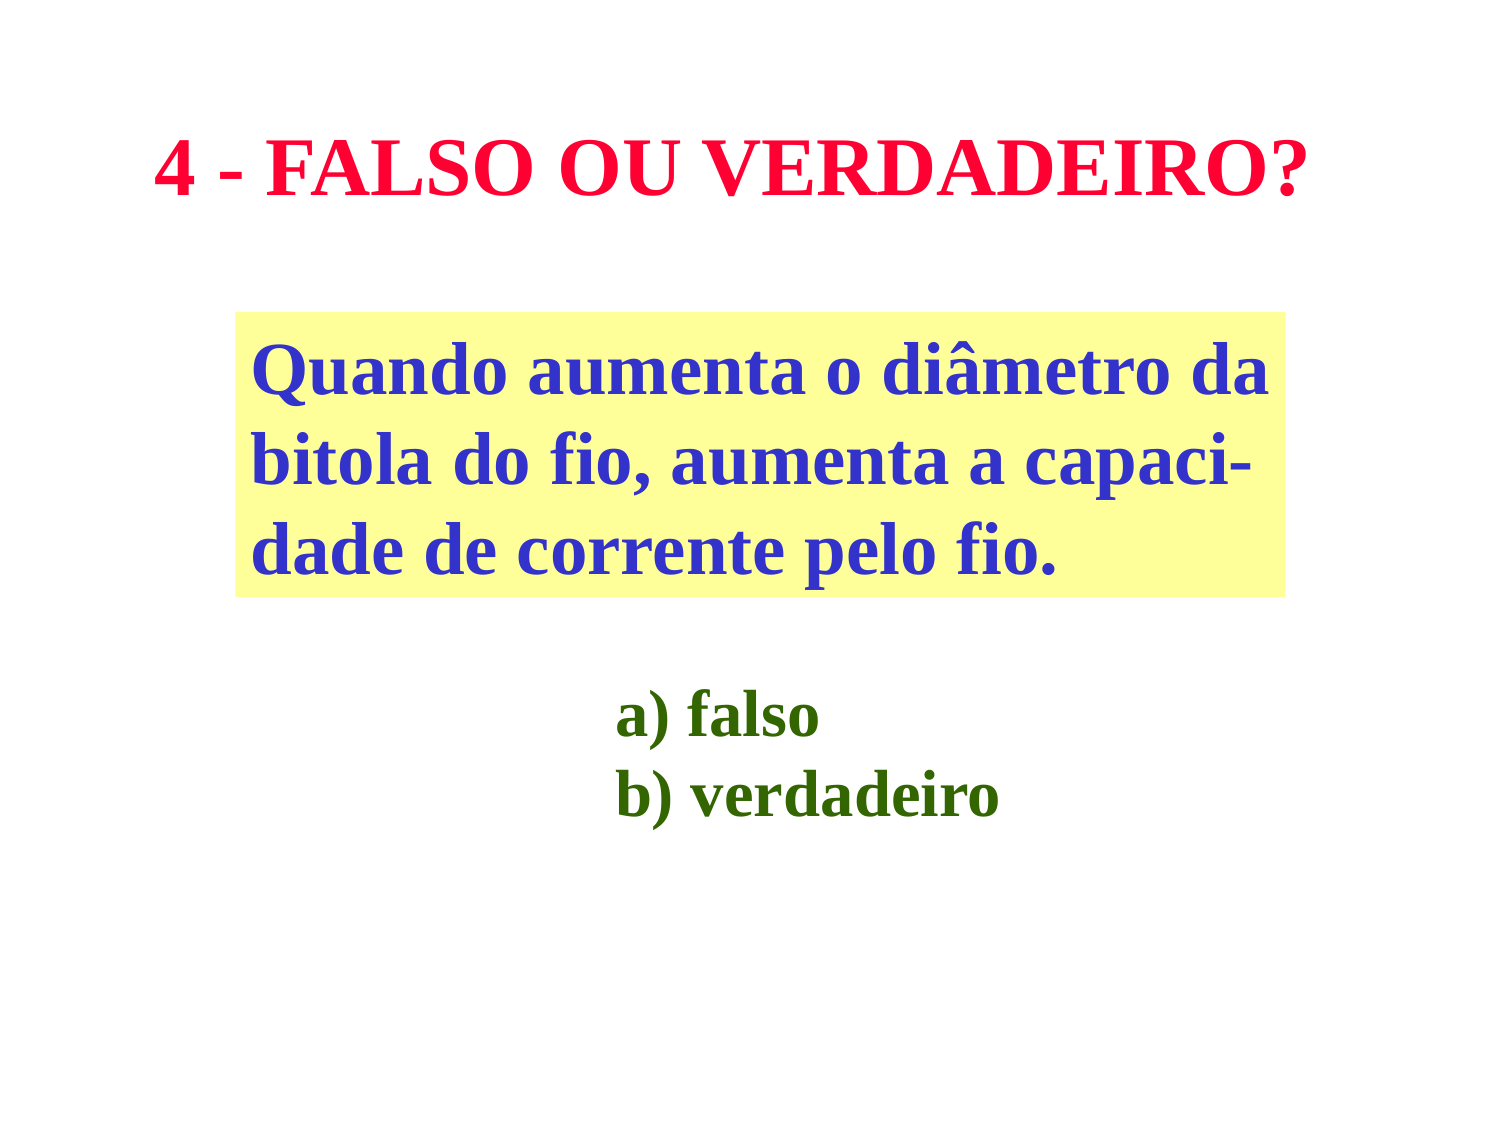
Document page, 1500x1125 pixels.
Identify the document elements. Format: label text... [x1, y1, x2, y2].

text_box Quando aumenta o diâmetro da bitola do fio, aumenta a capaci- dade de corrente pelo fio. [235, 312, 1286, 598]
text_box 4 - FALSO OU VERDADEIRO? [139, 104, 1327, 220]
text_box a) falso b) verdadeiro [599, 662, 1018, 838]
